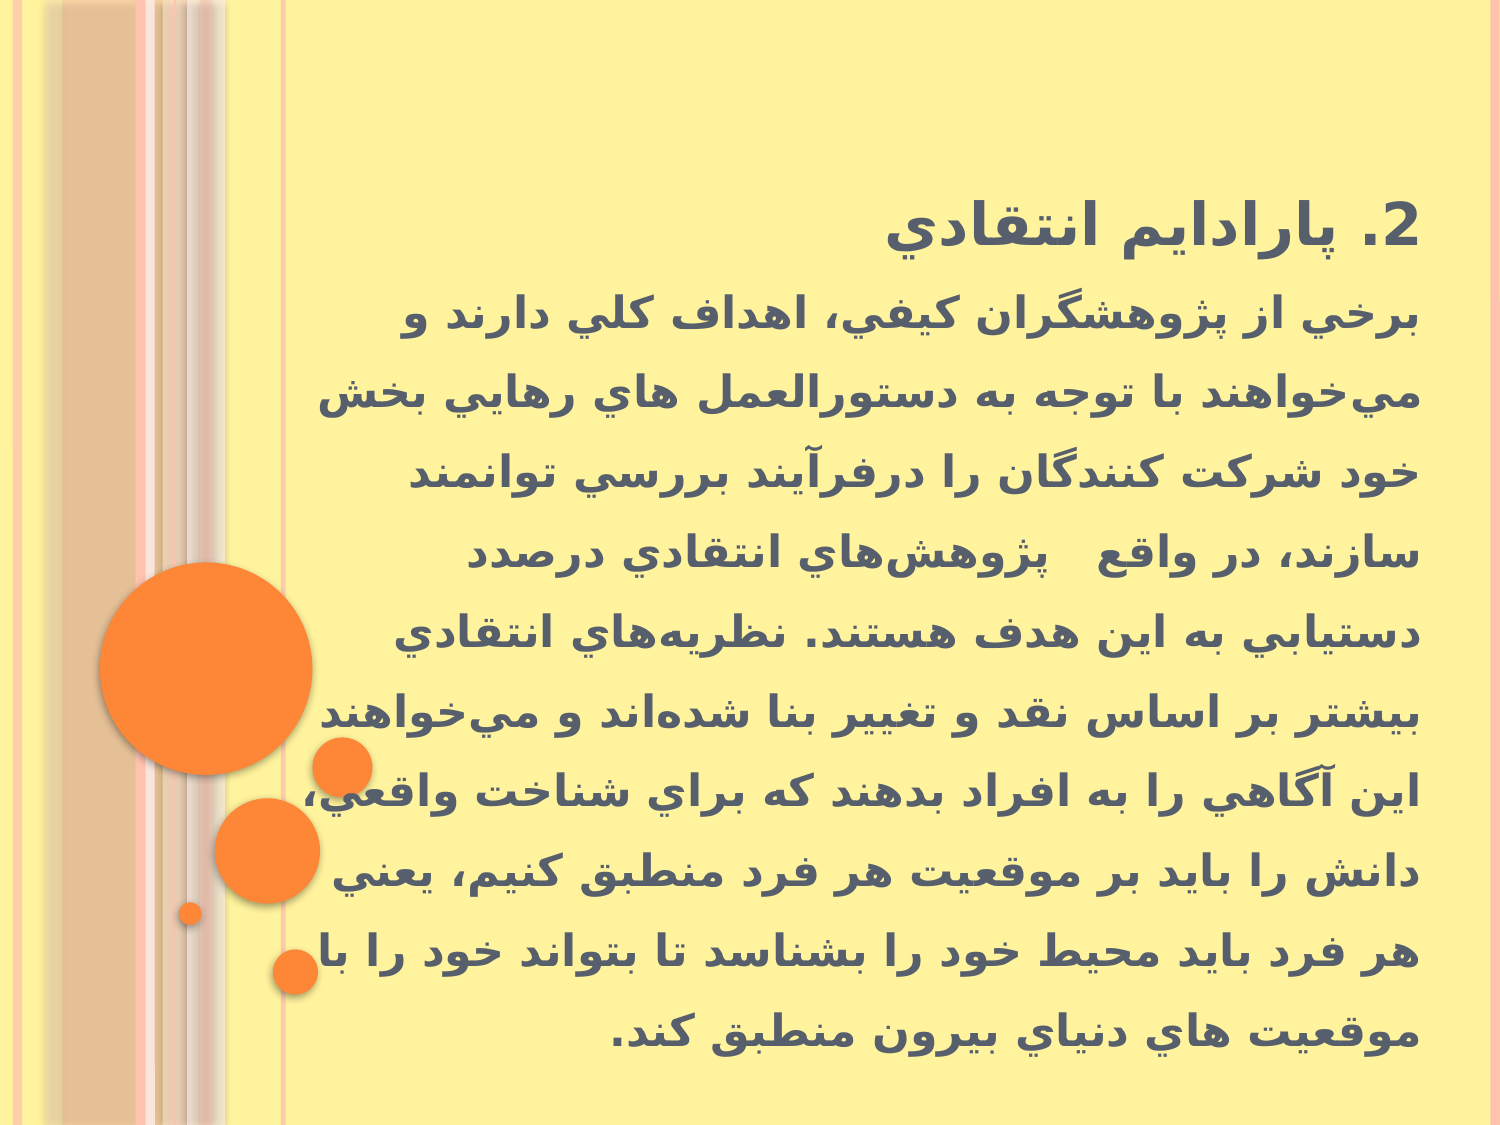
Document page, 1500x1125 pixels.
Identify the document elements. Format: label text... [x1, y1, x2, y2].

title 2. پارادايم انتقادي برخي از پژوهشگران كيفي، اهداف كلي دارند و مي‌خواهند با توجه به دستورالعمل هاي رهايي بخش خود شركت كنندگان را درفرآيند بررسي توانمند سازند، در واقع پژوهش‌هاي انتقادي درصدد دستيابي به اين هدف هستند. نظريه‌هاي انتقادي بيشتر بر اساس نقد و تغيير بنا شده‌اند و مي‌خواهند اين آگاهي را به افراد بدهند كه براي شناخت واقعي، دانش را بايد بر موقعيت هر فرد منطبق كنيم، يعني هر فرد بايد محيط خود را بشناسد تا بتواند خود را با موقعيت هاي دنياي بيرون منطبق كند. [275, 75, 1438, 1063]
